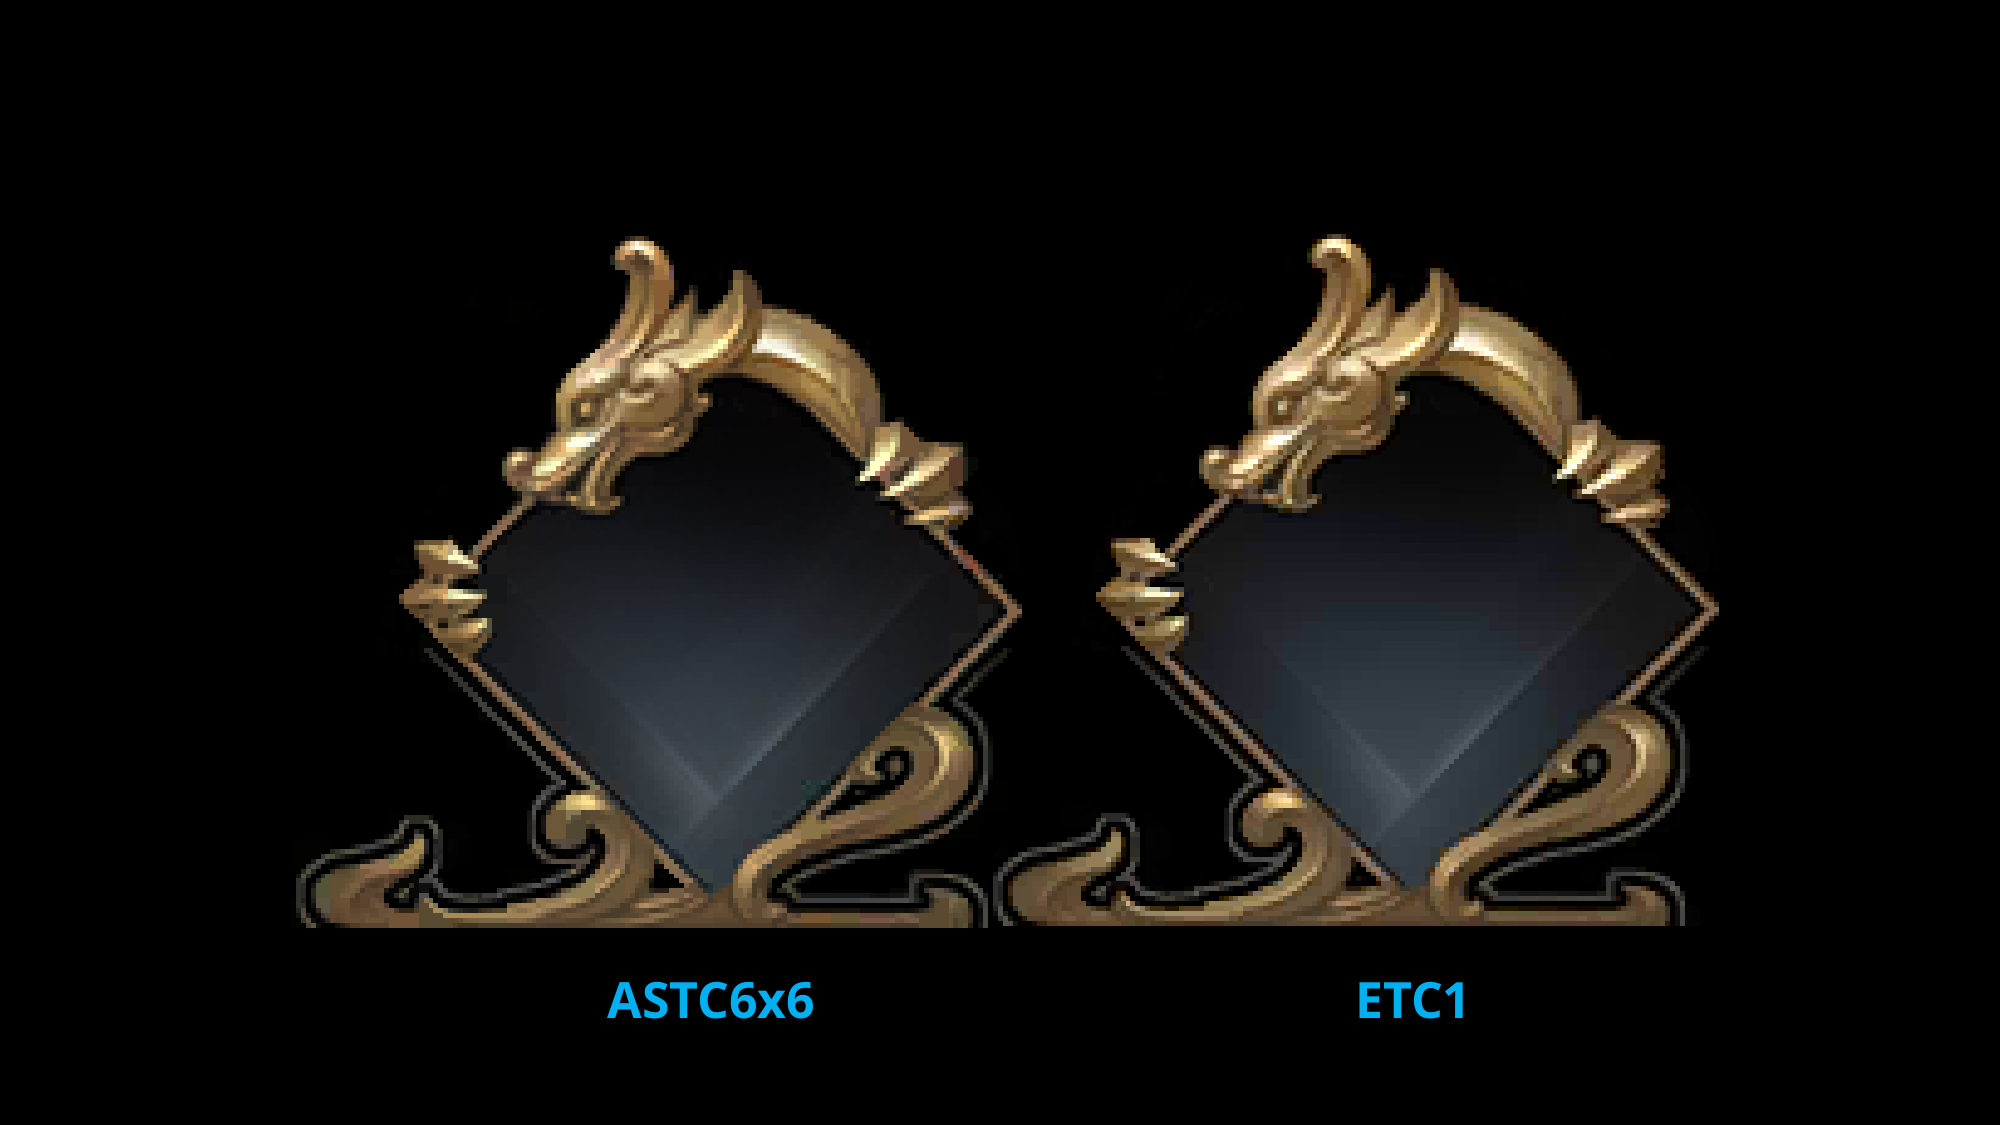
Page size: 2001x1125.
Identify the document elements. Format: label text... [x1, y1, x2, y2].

picture [271, 141, 1754, 928]
text_box ETC1 [1210, 961, 1617, 1037]
text_box ASTC6x6 [508, 961, 915, 1037]
